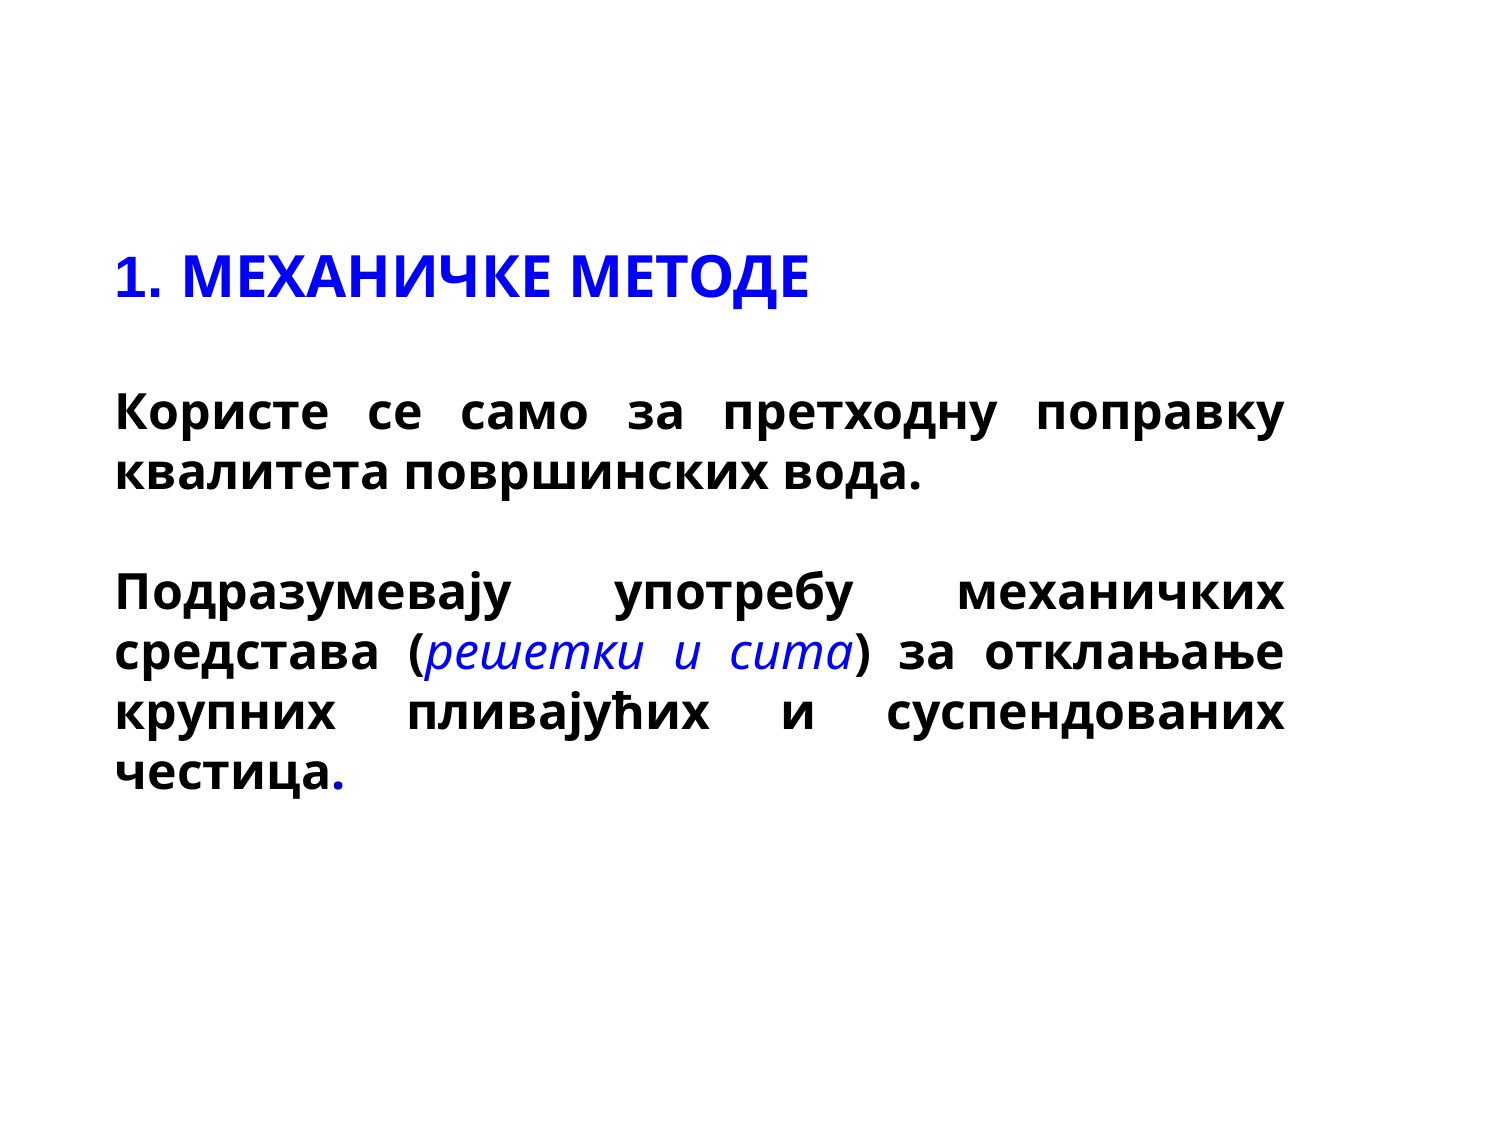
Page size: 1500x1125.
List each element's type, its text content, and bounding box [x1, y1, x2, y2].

text_box 1. МЕХАНИЧКЕ МЕТОДЕ Користе се само за претходну поправку квалитета површинских вода. Подразумевају употребу механичких средстава (решетки и сита) за отклањање крупних пливајућих и суспендованих честица. [100, 231, 1301, 892]
